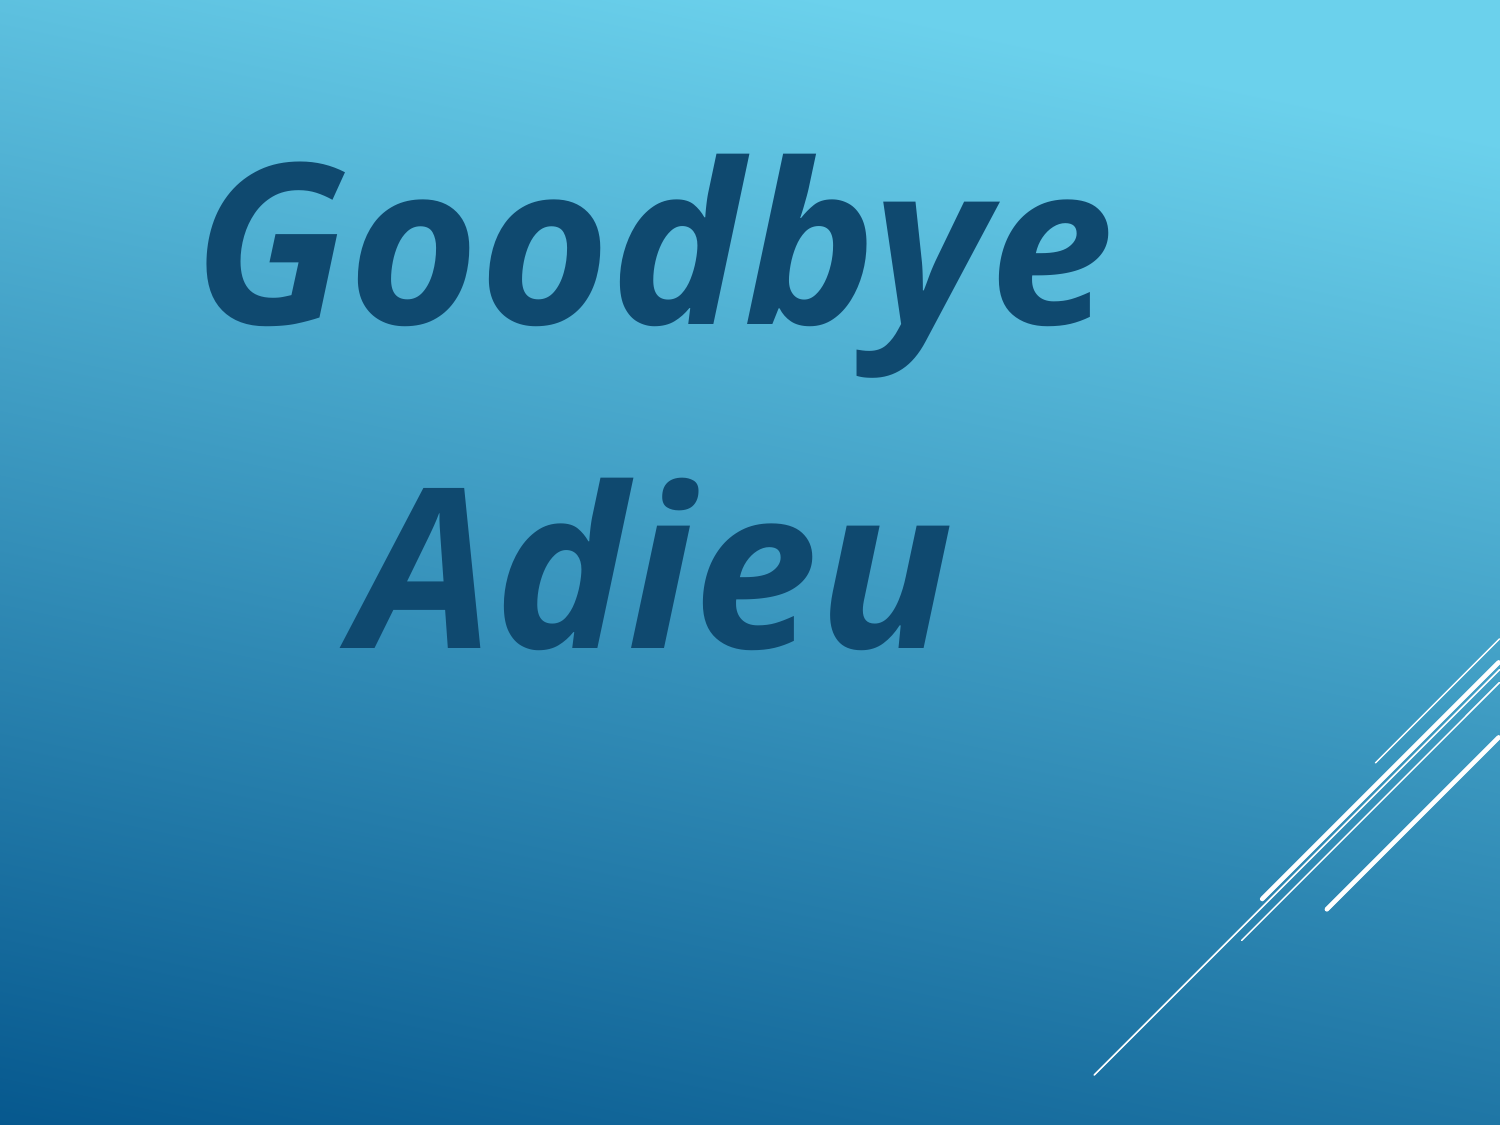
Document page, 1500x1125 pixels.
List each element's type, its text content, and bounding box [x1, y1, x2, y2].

list Goodbye Adieu [87, 87, 1163, 706]
